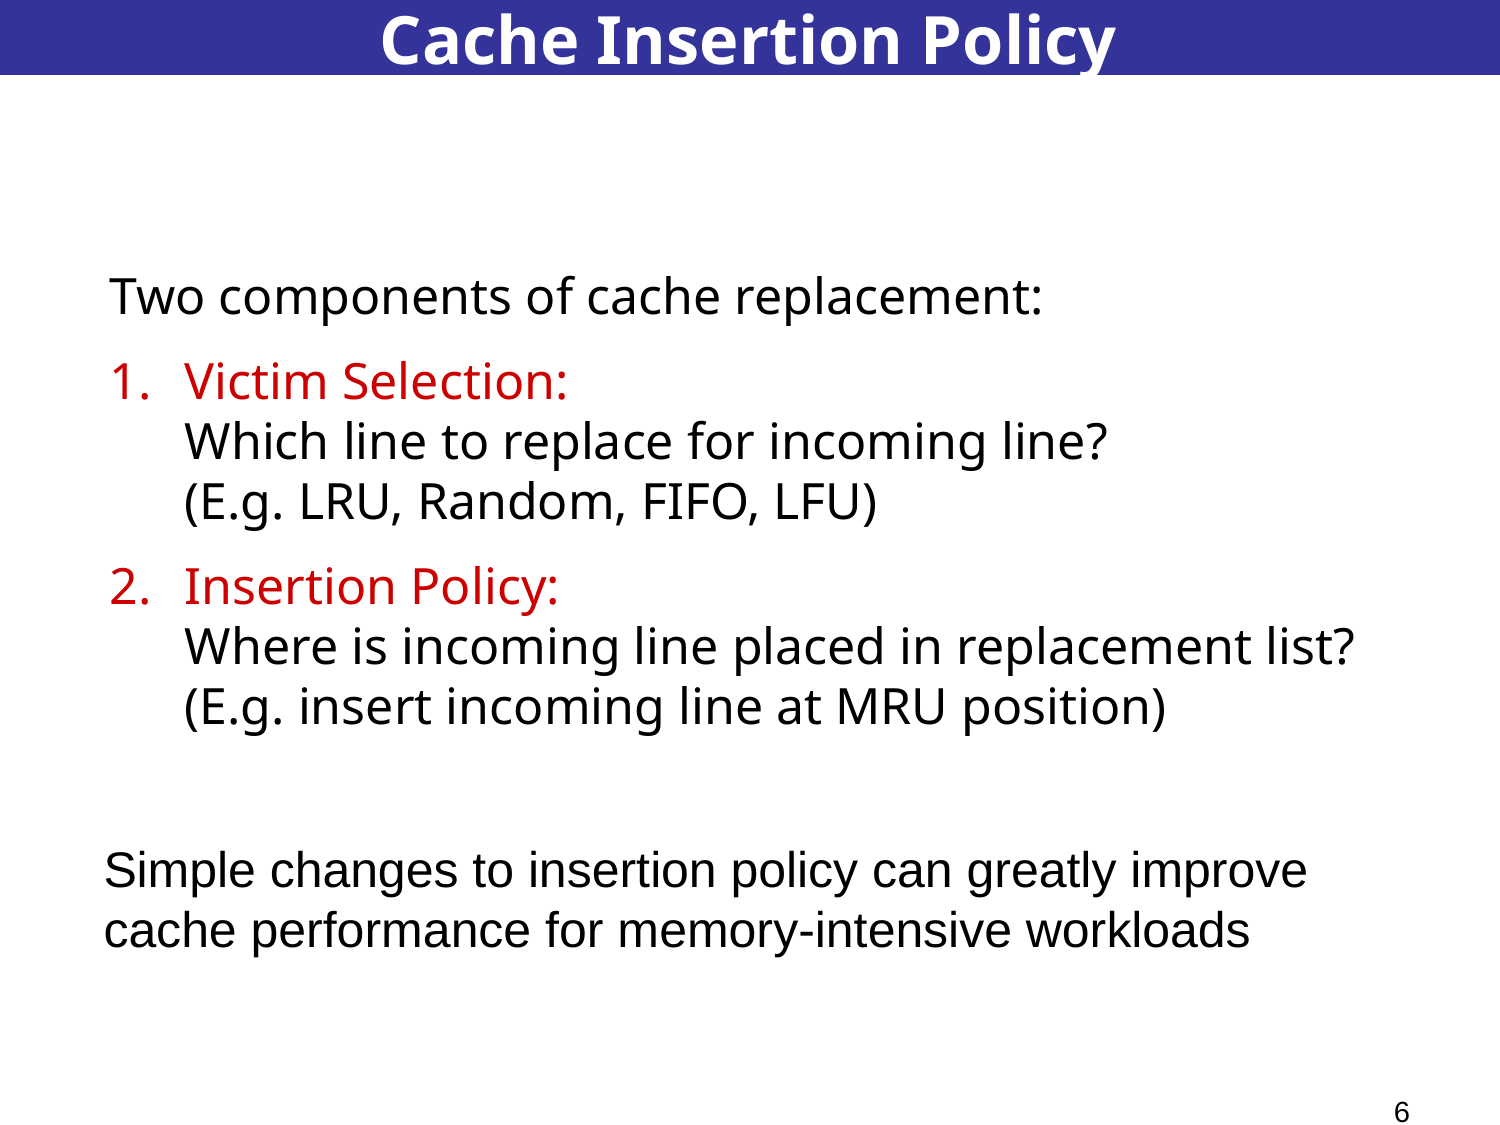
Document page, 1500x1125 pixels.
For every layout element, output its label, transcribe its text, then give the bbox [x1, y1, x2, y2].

text_box Two components of cache replacement: Victim Selection: Which line to replace for incoming line? (E.g. LRU, Random, FIFO, LFU) Insertion Policy: Where is incoming line placed in replacement list? (E.g. insert incoming line at MRU position) [94, 256, 1387, 742]
text_box Simple changes to insertion policy can greatly improve cache performance for memory-intensive workloads [88, 829, 1419, 965]
title Cache Insertion Policy [0, 0, 1500, 75]
slide_number 6 [1074, 1085, 1425, 1125]
